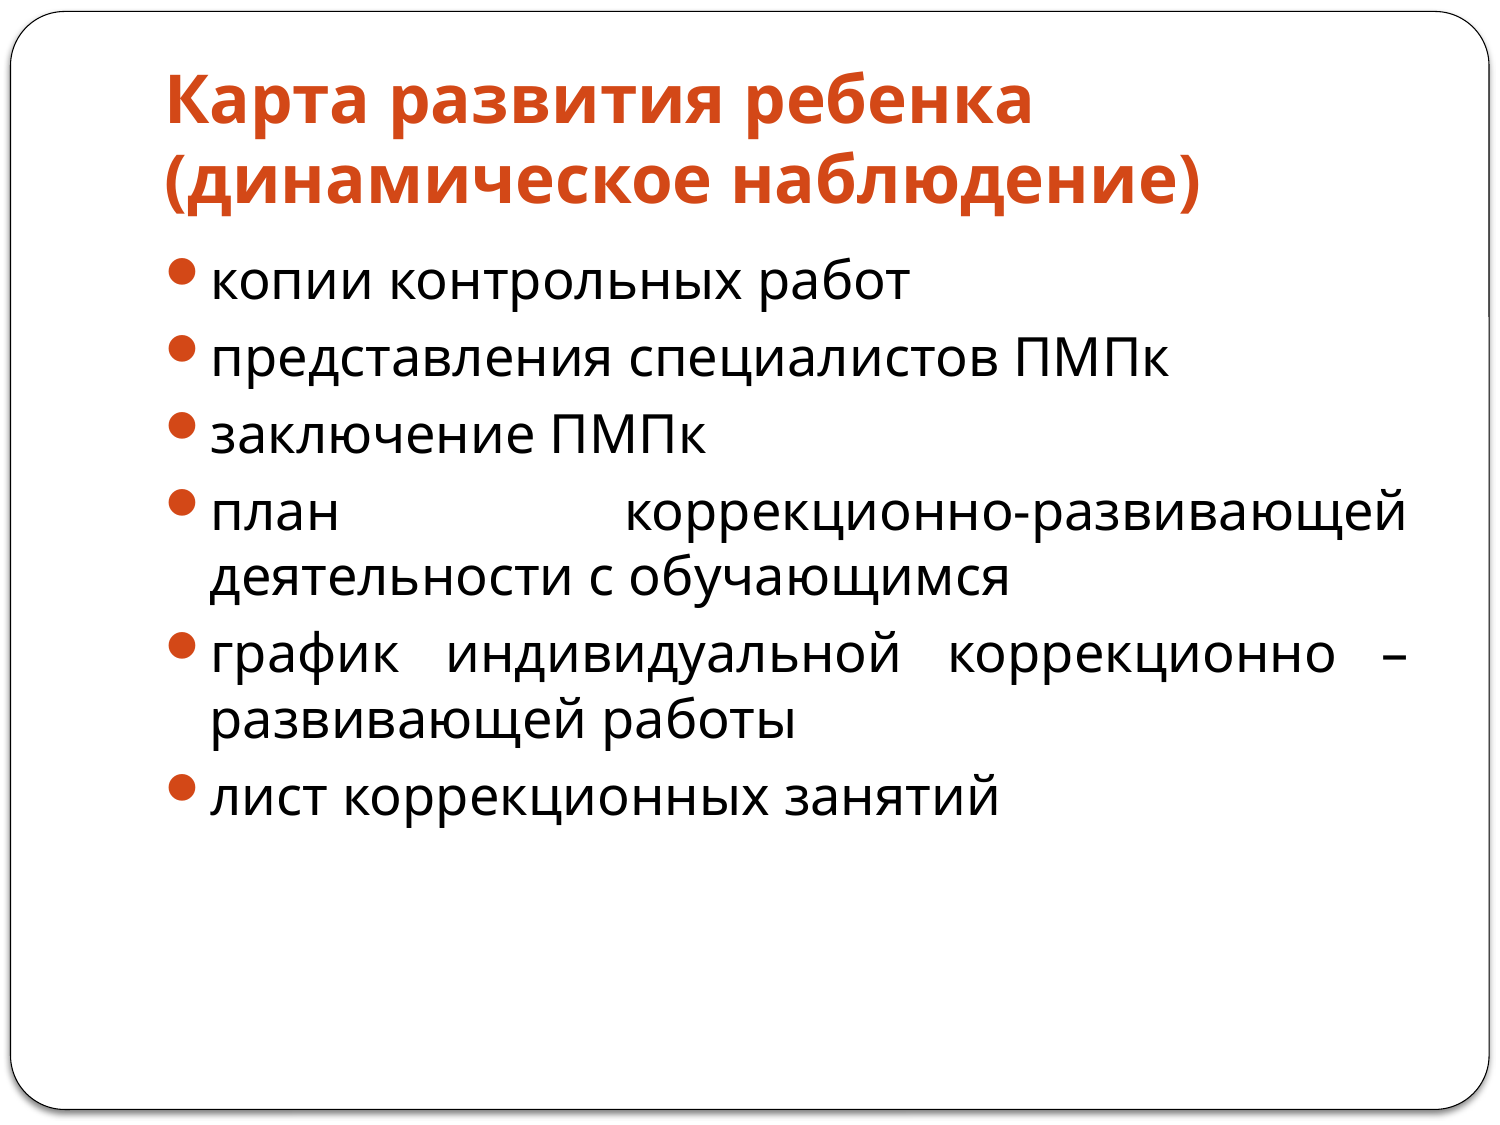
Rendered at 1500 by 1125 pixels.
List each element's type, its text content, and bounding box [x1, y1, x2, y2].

list копии контрольных работ представления специалистов ПМПк заключение ПМПк план коррекционно-развивающей деятельности с обучающимся график индивидуальной коррекционно – развивающей работы лист коррекционных занятий [150, 237, 1425, 988]
title Карта развития ребенка (динамическое наблюдение) [150, 45, 1425, 233]
